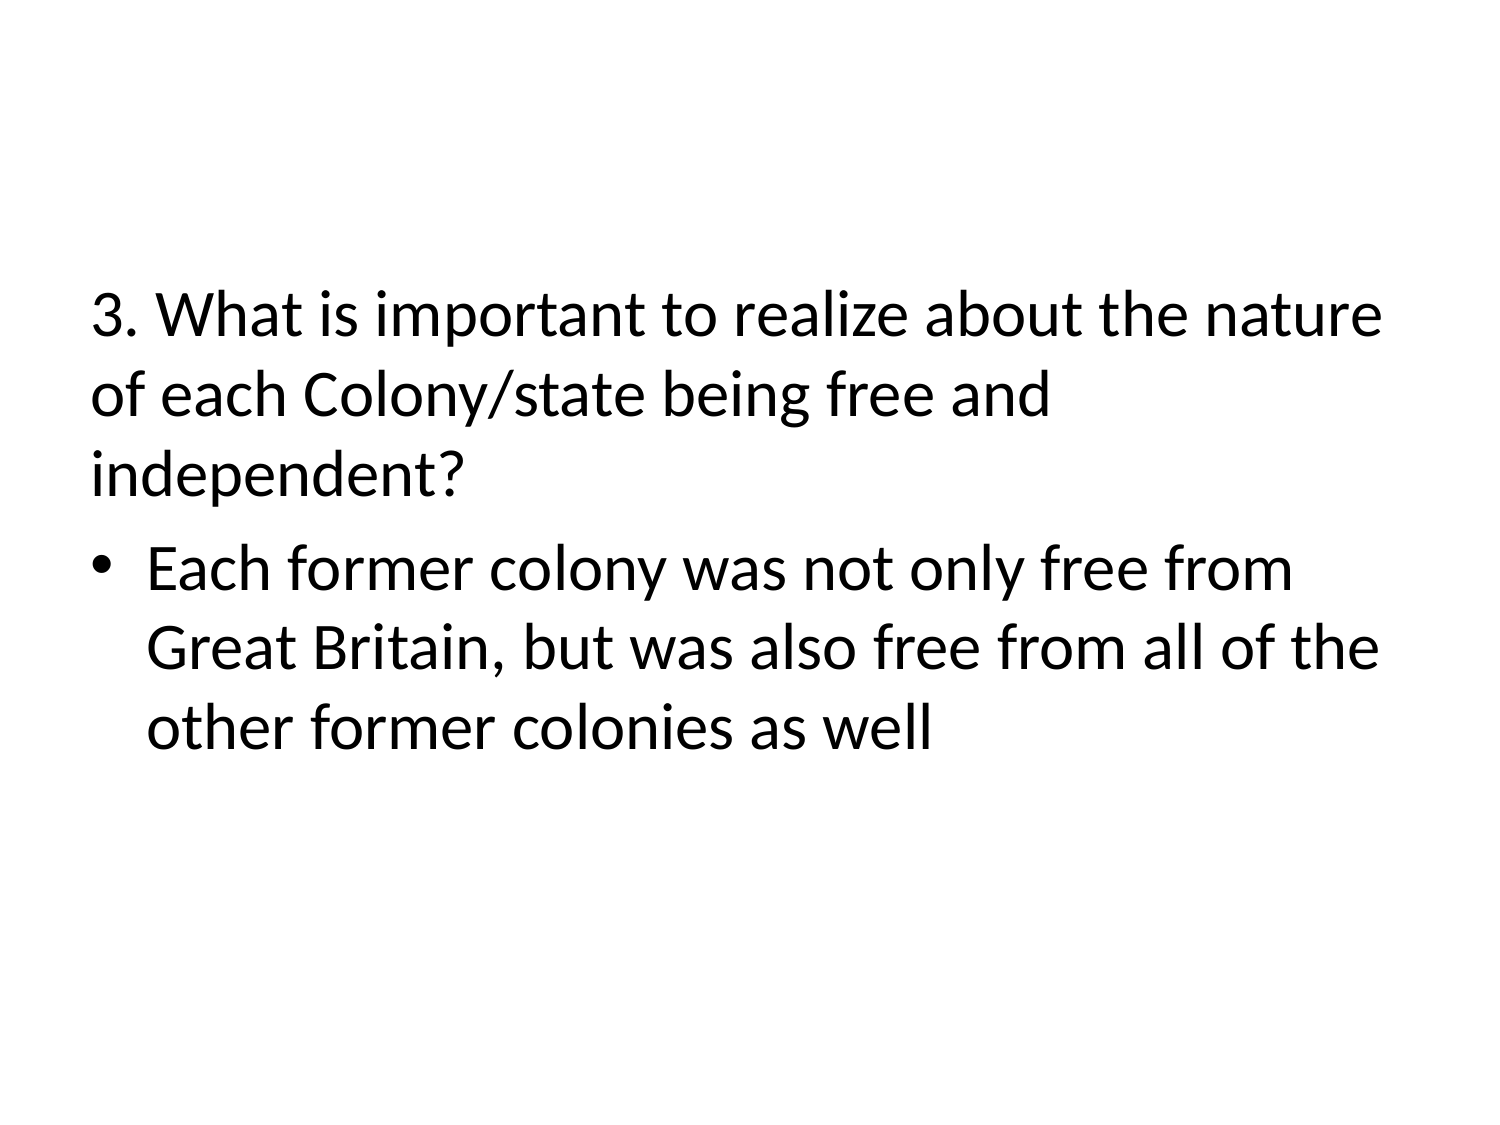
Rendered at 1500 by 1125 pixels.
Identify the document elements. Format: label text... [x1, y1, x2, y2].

list 3. What is important to realize about the nature of each Colony/state being free and independent? Each former colony was not only free from Great Britain, but was also free from all of the other former colonies as well [75, 262, 1425, 1005]
